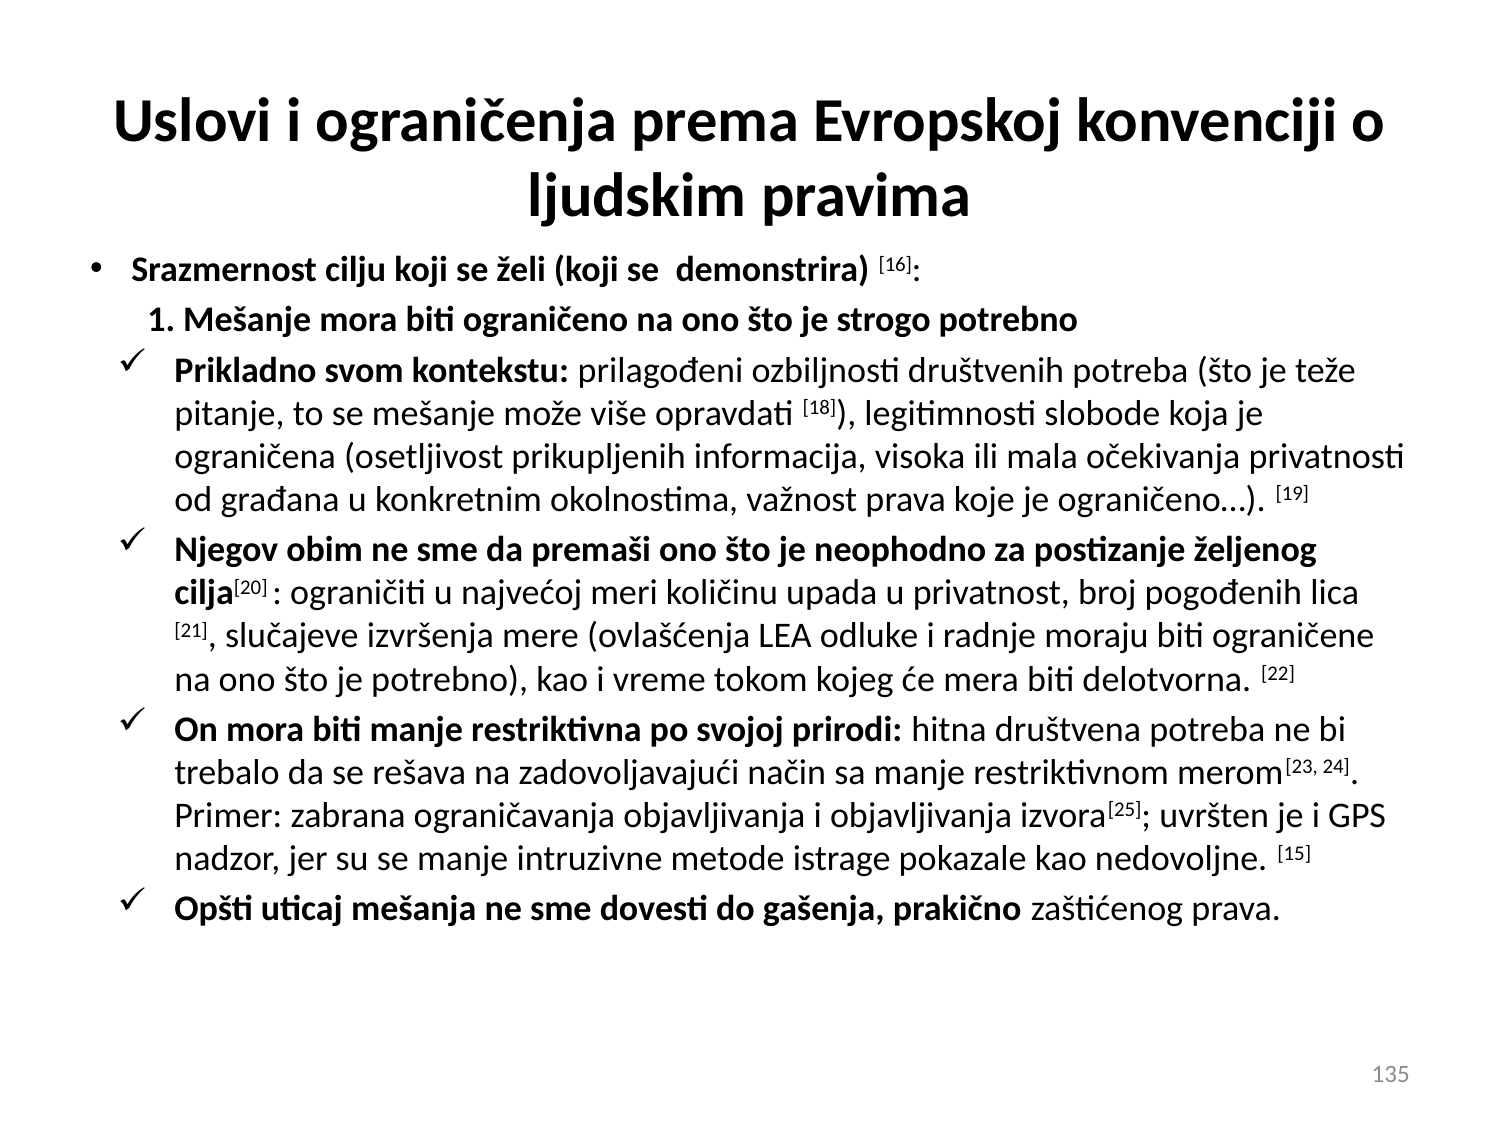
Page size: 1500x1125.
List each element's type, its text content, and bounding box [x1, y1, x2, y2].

list Srazmernost cilju koji se želi (koji se demonstrira) [16]: 1. Mešanje mora biti ograničeno na ono što je strogo potrebno Prikladno svom kontekstu: prilagođeni ozbiljnosti društvenih potreba (što je teže pitanje, to se mešanje može više opravdati [18]), legitimnosti slobode koja je ograničena (osetljivost prikupljenih informacija, visoka ili mala očekivanja privatnosti od građana u konkretnim okolnostima, važnost prava koje je ograničeno…). [19] Njegov obim ne sme da premaši ono što je neophodno za postizanje željenog cilja[20] : ograničiti u najvećoj meri količinu upada u privatnost, broj pogođenih lica [21], slučajeve izvršenja mere (ovlašćenja LEA odluke i radnje moraju biti ograničene na ono što je potrebno), kao i vreme tokom kojeg će mera biti delotvorna. [22] On mora biti manje restriktivna po svojoj prirodi: hitna društvena potreba ne bi trebalo da se rešava na zadovoljavajući način sa manje restriktivnom merom[23, 24]. Primer: zabrana ograničavanja objavljivanja i objavljivanja izvora[25]; uvršten je i GPS nadzor, jer su se manje intruzivne metode istrage pokazale kao nedovoljne. [15] Opšti uticaj mešanja ne sme dovesti do gašenja, prakično zaštićenog prava. [74, 263, 1426, 1063]
slide_number 135 [1074, 1042, 1425, 1103]
title Uslovi i ograničenja prema Evropskoj konvenciji o ljudskim pravima [74, 44, 1426, 263]
